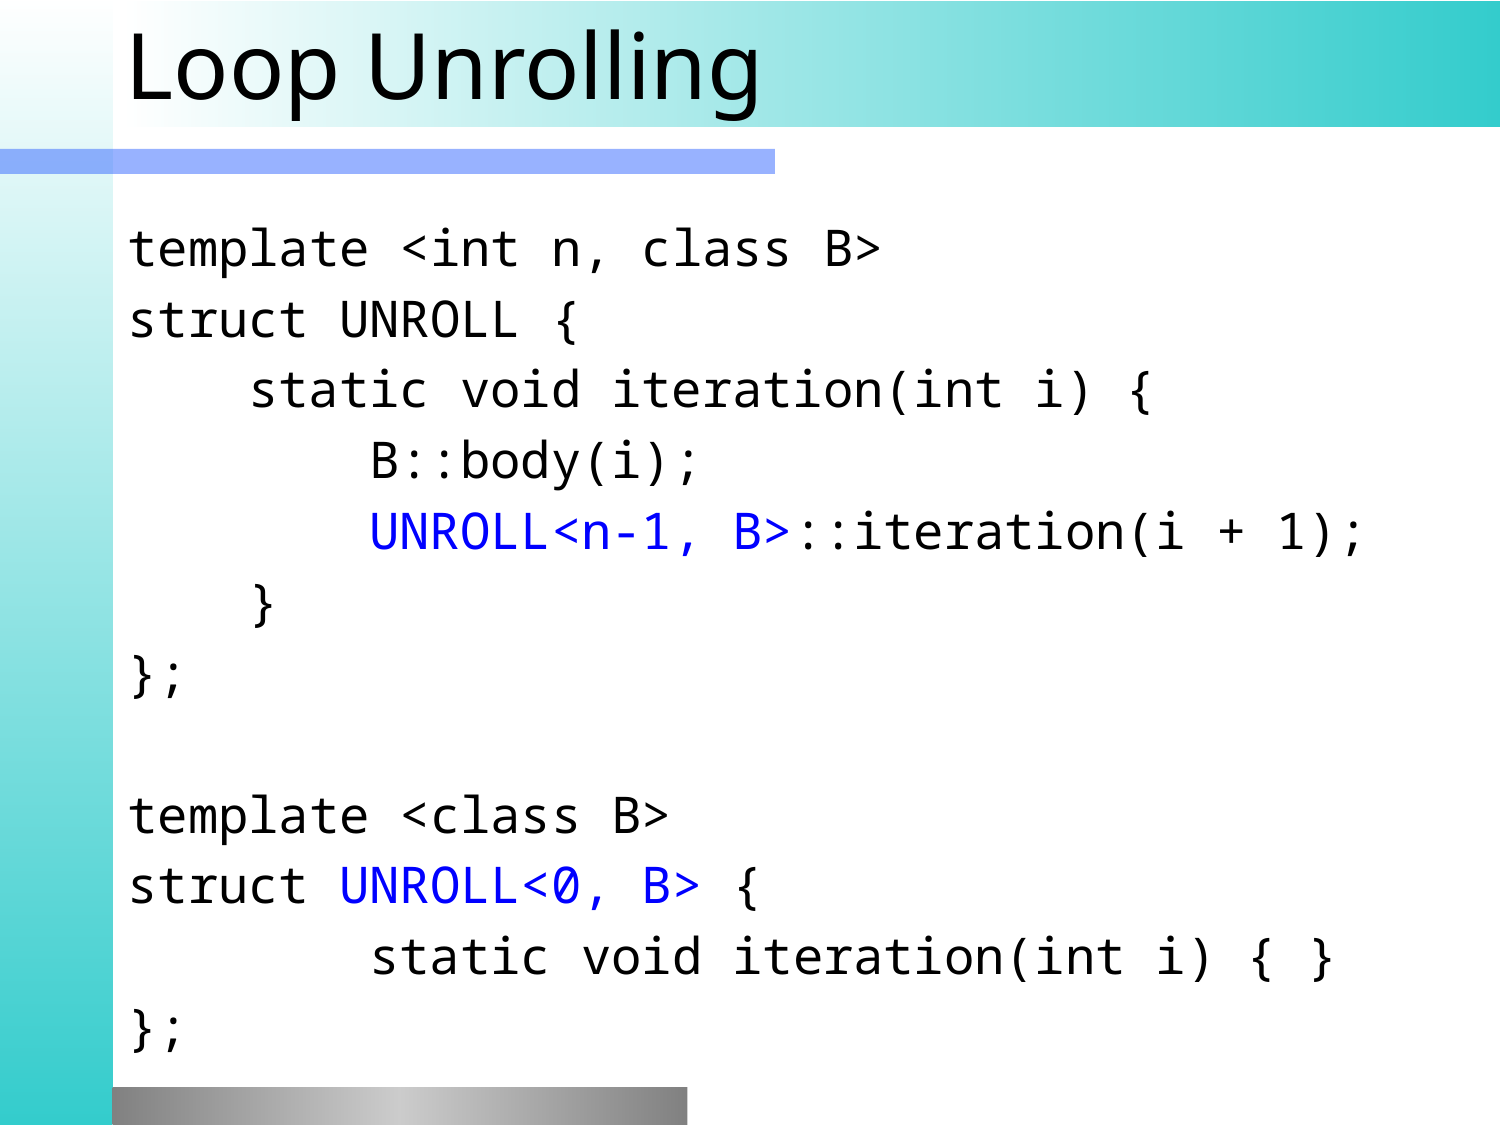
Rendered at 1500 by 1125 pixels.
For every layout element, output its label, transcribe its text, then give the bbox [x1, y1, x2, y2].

title Loop Unrolling [110, 0, 1500, 126]
list template <int n, class B> struct UNROLL { static void iteration(int i) { B::body(i); UNROLL<n-1, B>::iteration(i + 1); } }; template <class B> struct UNROLL<0, B> { static void iteration(int i) { } }; [112, 207, 1388, 1073]
